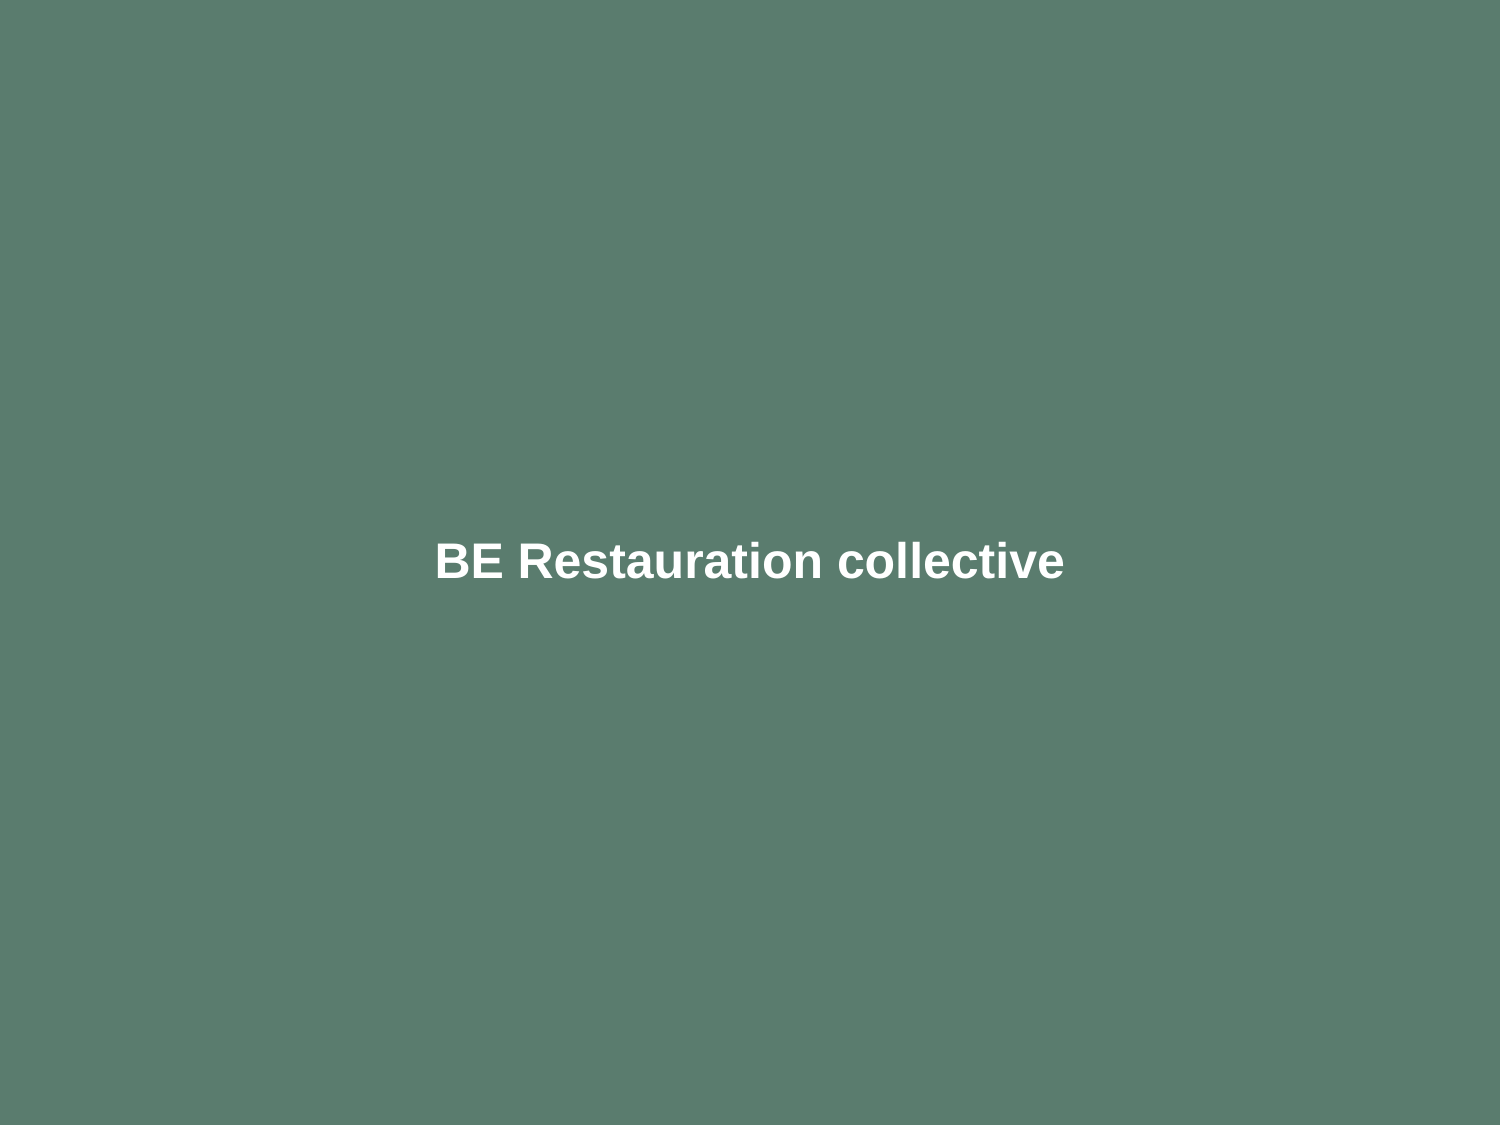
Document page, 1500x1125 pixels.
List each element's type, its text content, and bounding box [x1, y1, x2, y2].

list BE Restauration collective [181, 520, 1319, 605]
